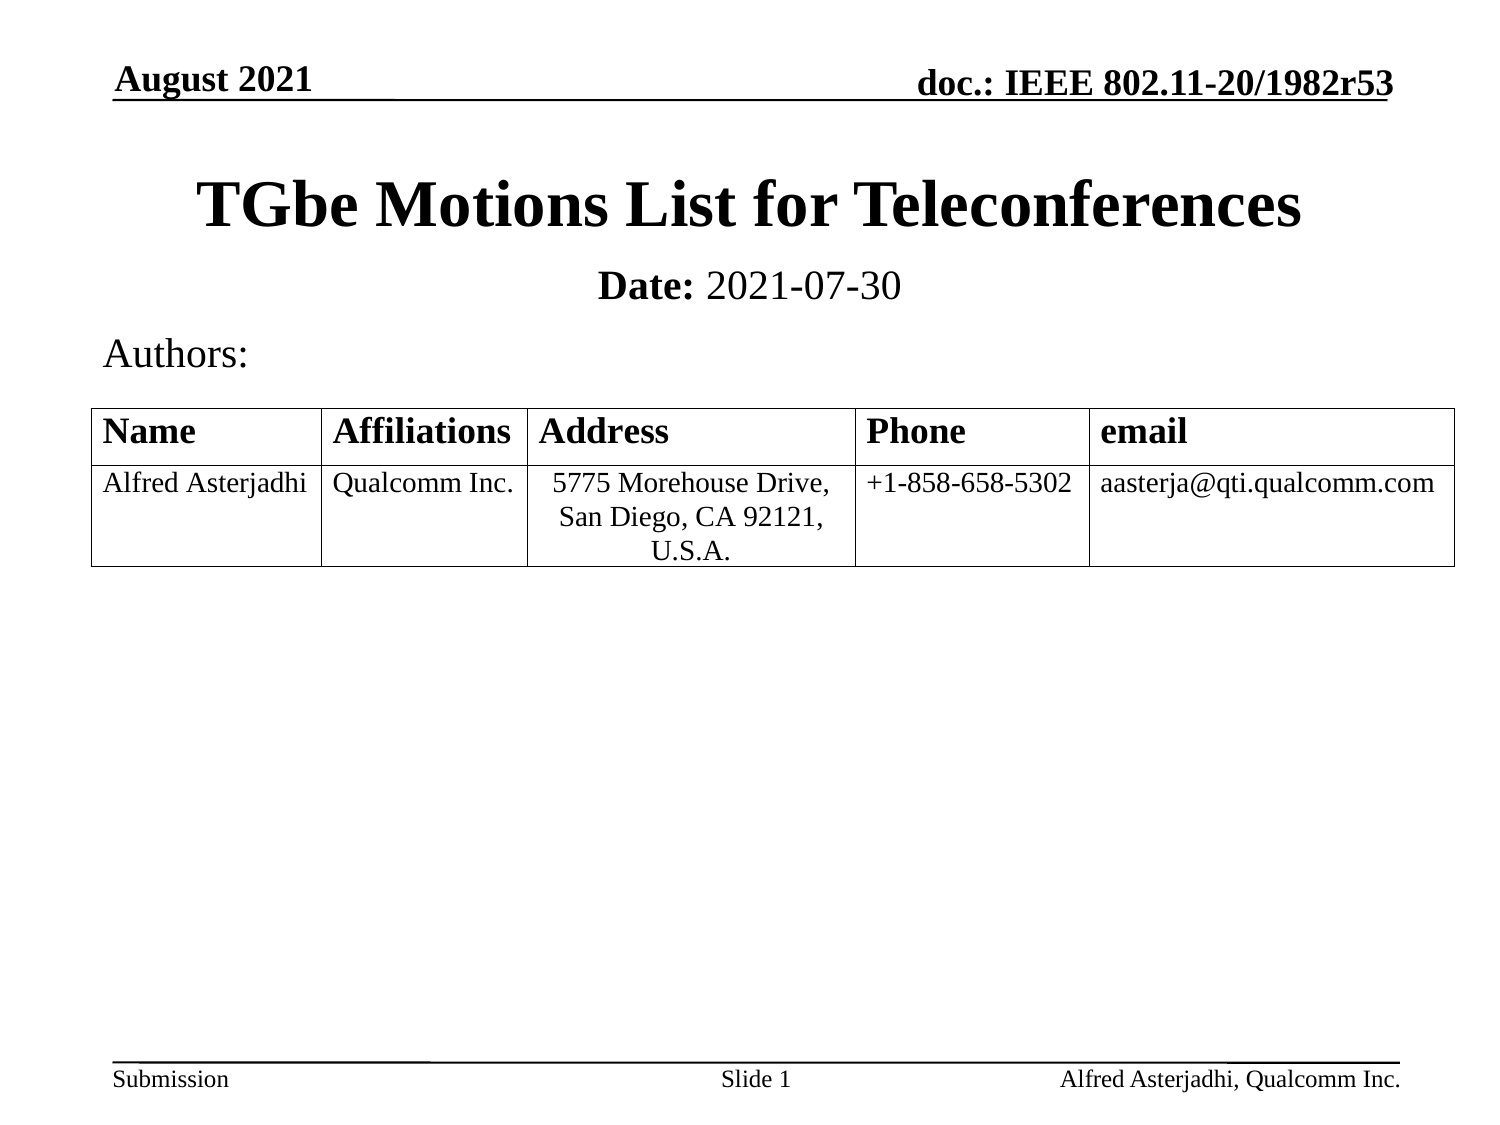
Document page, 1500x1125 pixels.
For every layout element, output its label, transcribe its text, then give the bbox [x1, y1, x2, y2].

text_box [75, 407, 1477, 819]
footer Alfred Asterjadhi, Qualcomm Inc. [902, 1061, 1402, 1093]
slide_number Slide 1 [712, 1061, 800, 1123]
text_box Authors: [87, 318, 325, 381]
list Date: 2021-07-30 [112, 249, 1388, 316]
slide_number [114, 54, 493, 100]
title TGbe Motions List for Teleconferences [112, 112, 1388, 249]
